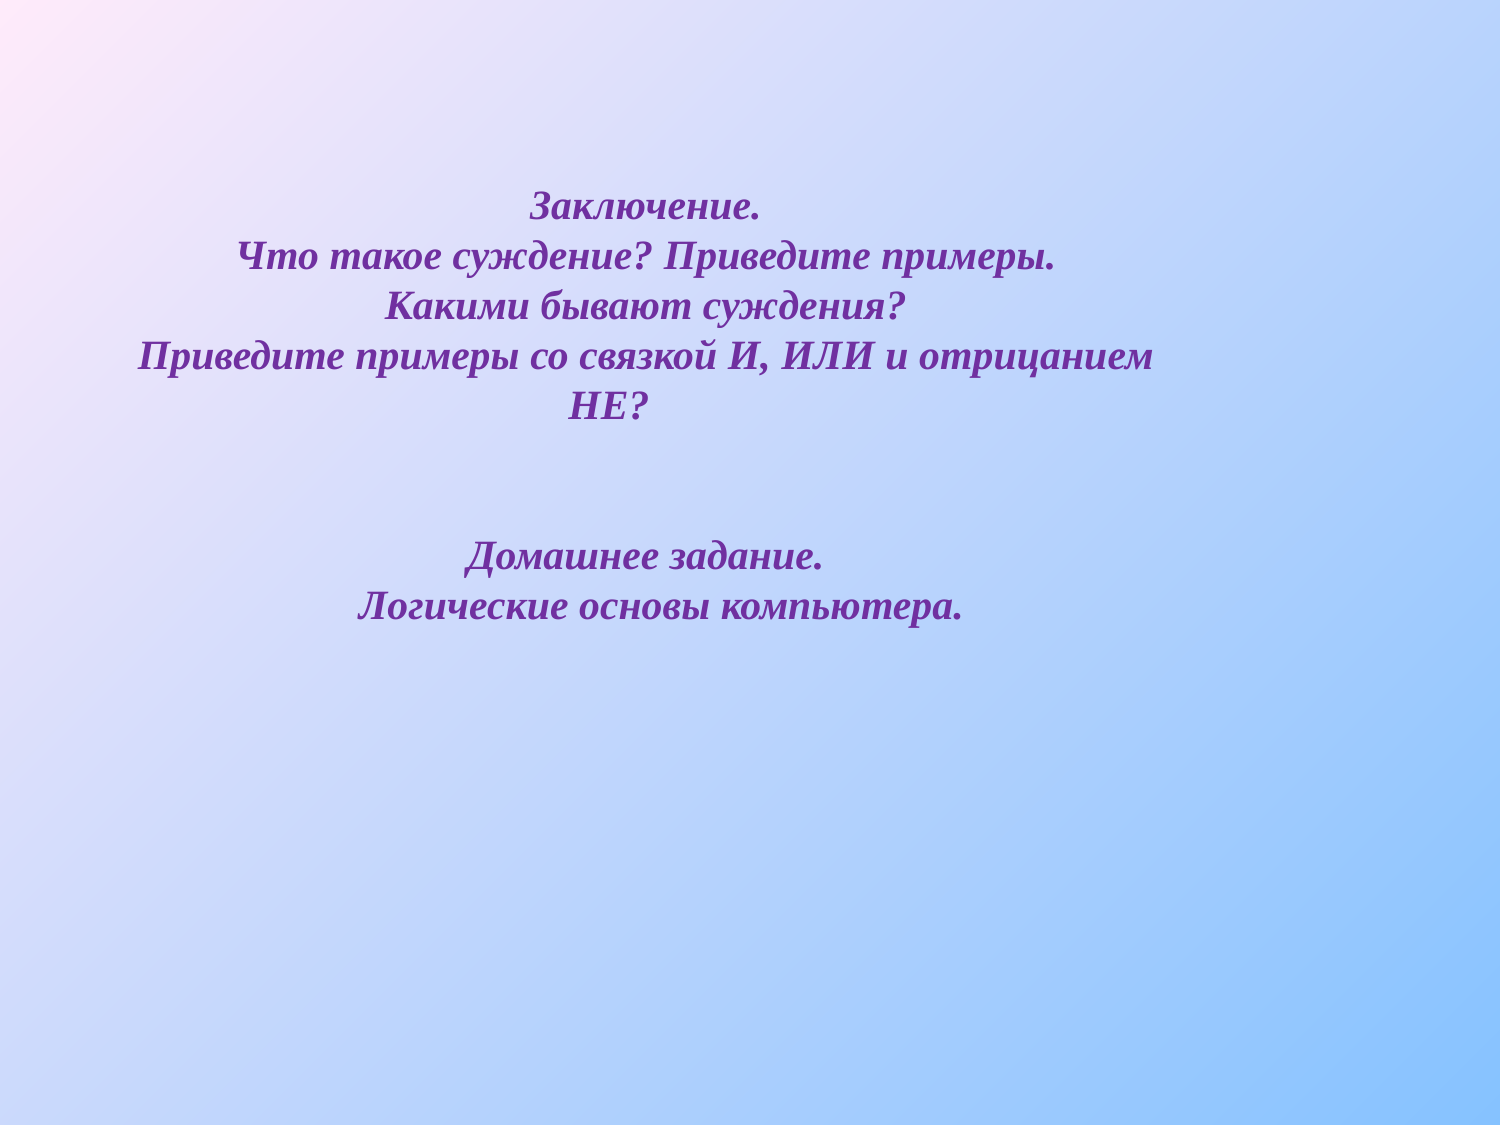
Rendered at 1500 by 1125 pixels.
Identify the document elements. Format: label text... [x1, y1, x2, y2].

text_box Заключение. Что такое суждение? Приведите примеры. Какими бывают суждения? Приведите примеры со связкой И, ИЛИ и отрицанием НЕ? Домашнее задание. Логические основы компьютера. [39, 2, 1178, 611]
